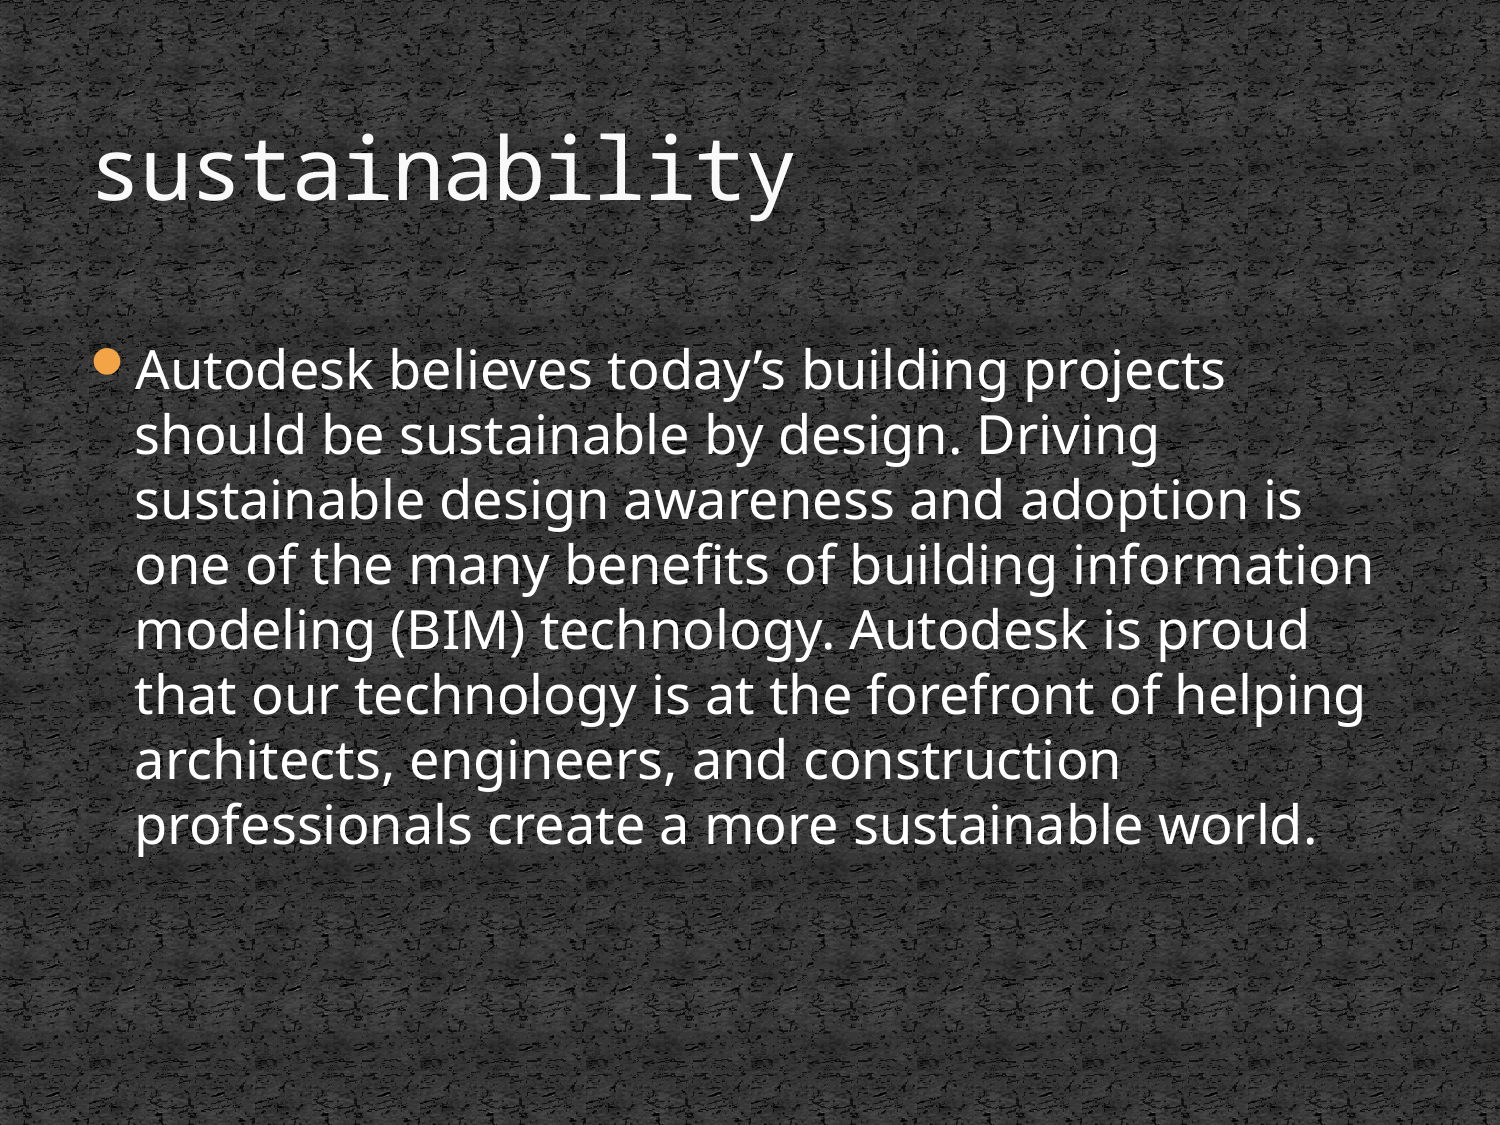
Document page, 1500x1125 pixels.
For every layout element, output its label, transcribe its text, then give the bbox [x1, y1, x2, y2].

title sustainability [74, 24, 1425, 225]
list Autodesk believes today’s building projects should be sustainable by design. Driving sustainable design awareness and adoption is one of the many benefits of building information modeling (BIM) technology. Autodesk is proud that our technology is at the forefront of helping architects, engineers, and construction professionals create a more sustainable world. [75, 249, 1425, 1000]
